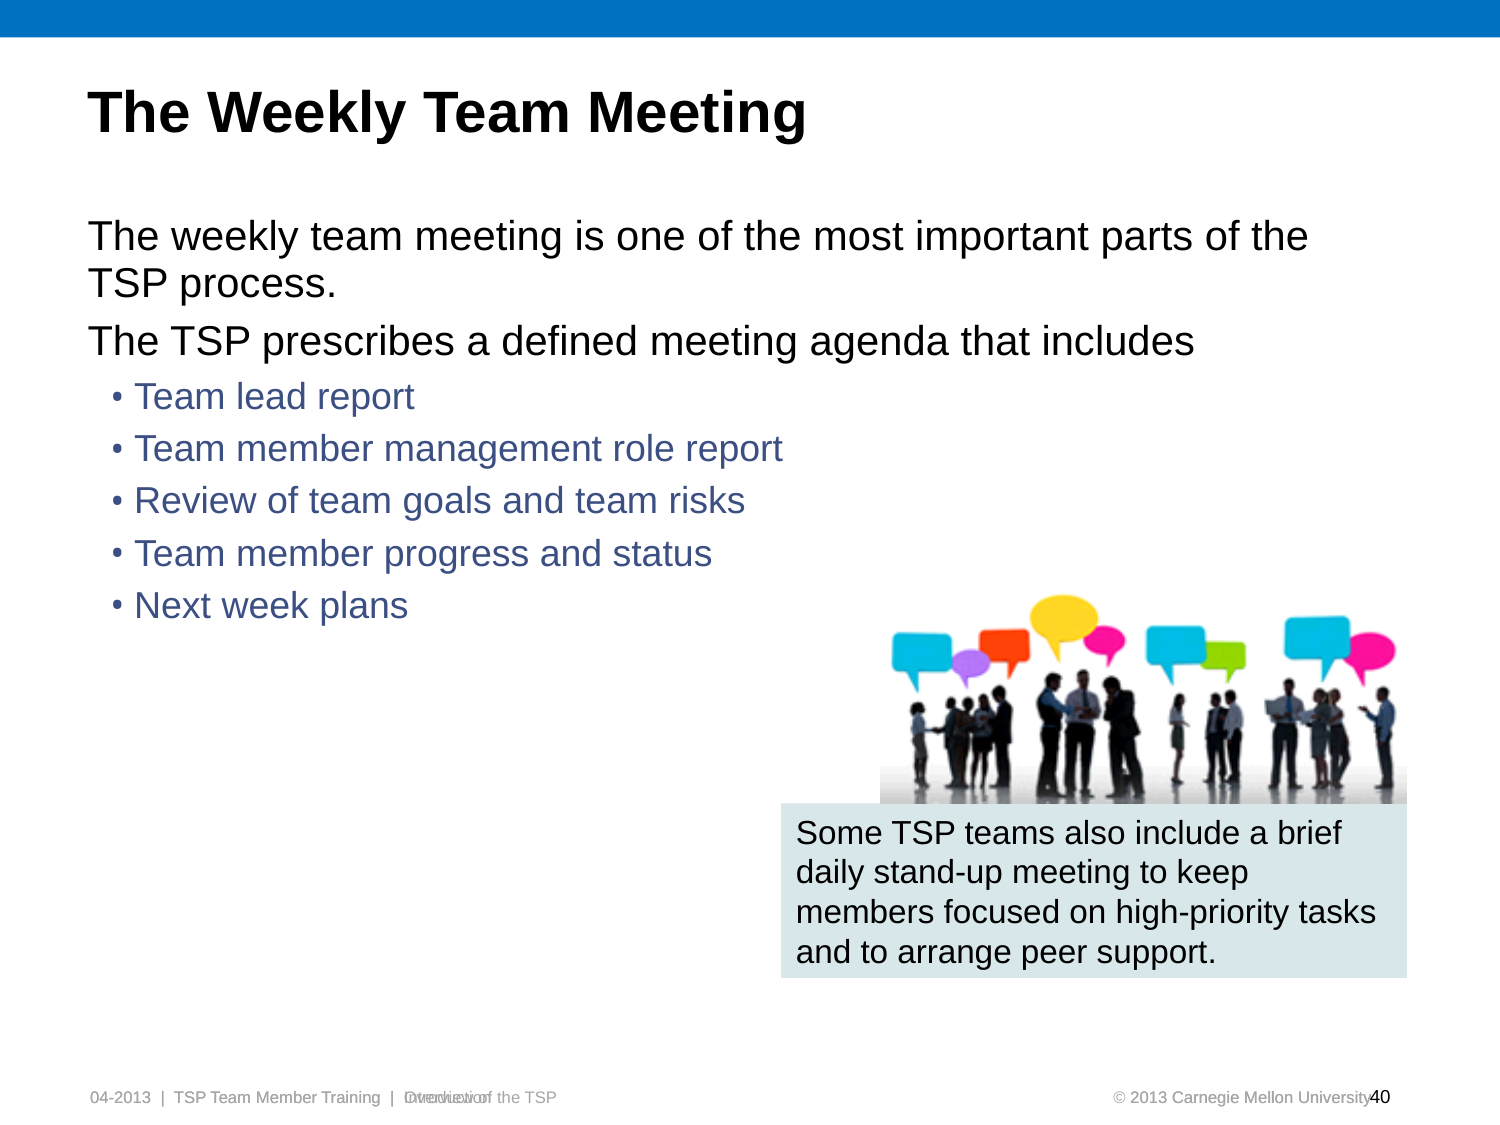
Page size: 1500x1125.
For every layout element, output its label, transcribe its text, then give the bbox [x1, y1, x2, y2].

list The weekly team meeting is one of the most important parts of the TSP process. The TSP prescribes a defined meeting agenda that includes Team lead report Team member management role report Review of team goals and team risks Team member progress and status Next week plans [87, 212, 1440, 1026]
text_box Some TSP teams also include a brief daily stand-up meeting to keep members focused on high-priority tasks and to arrange peer support. [781, 803, 1407, 978]
picture [880, 579, 1408, 804]
title The Weekly Team Meeting [87, 87, 1439, 212]
